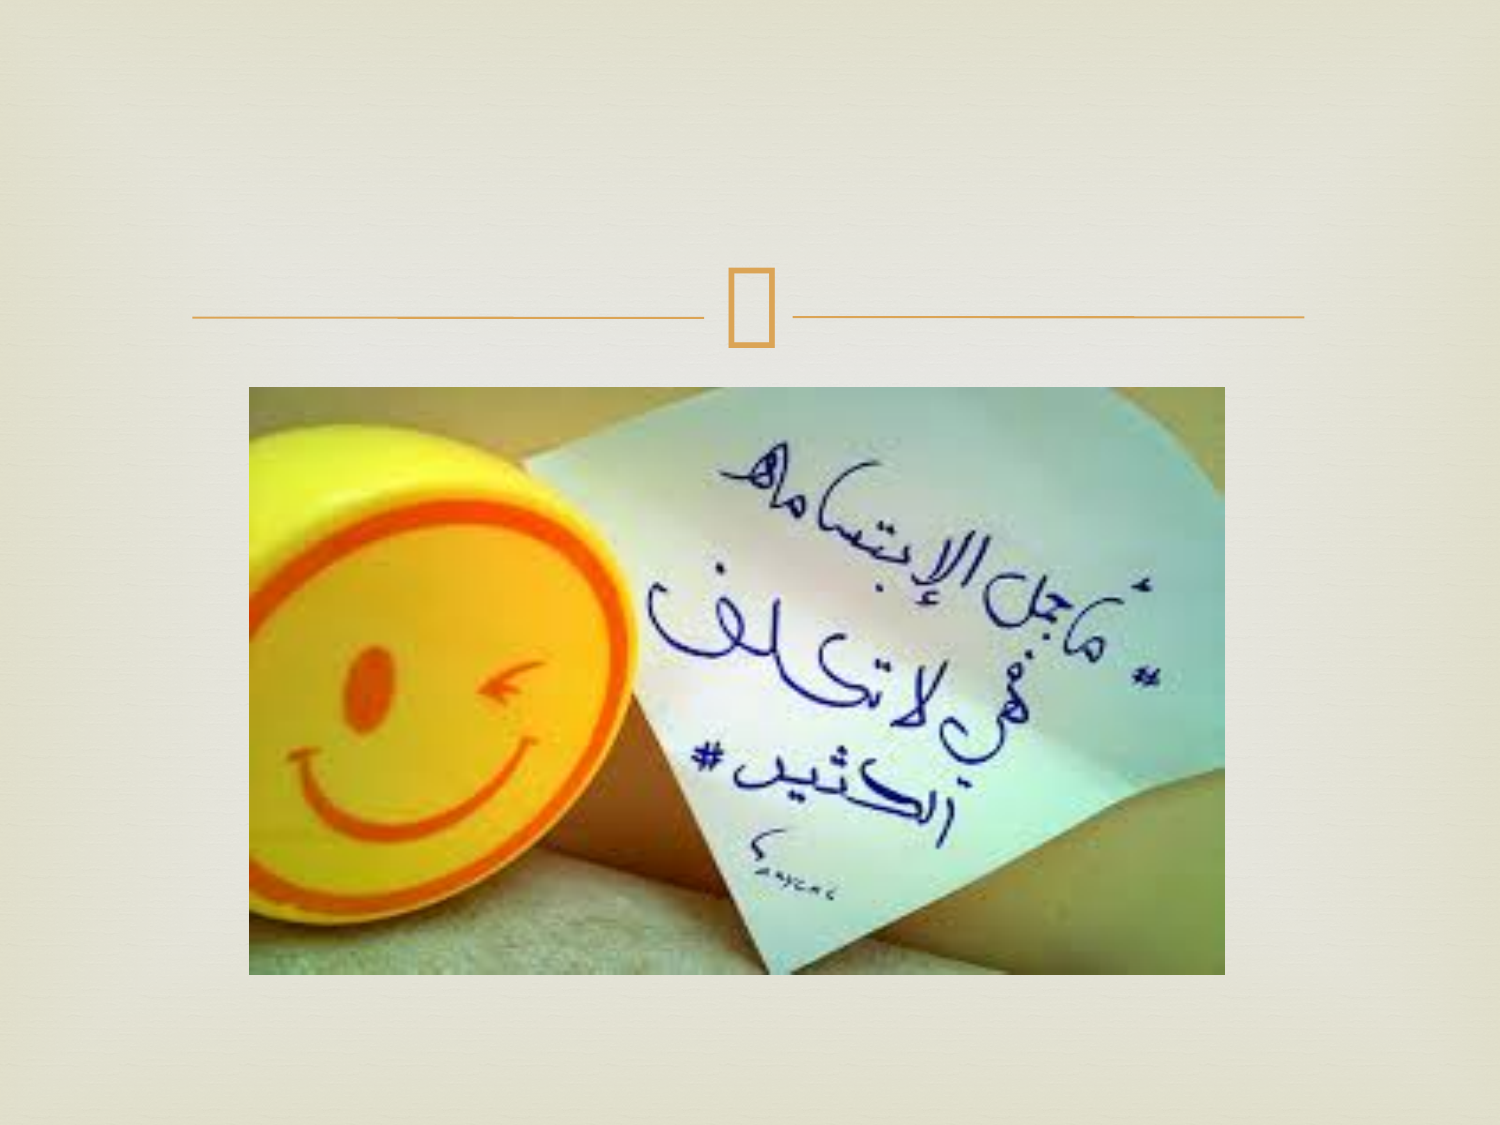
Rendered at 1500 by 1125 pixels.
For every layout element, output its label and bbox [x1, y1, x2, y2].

list [249, 386, 1226, 976]
